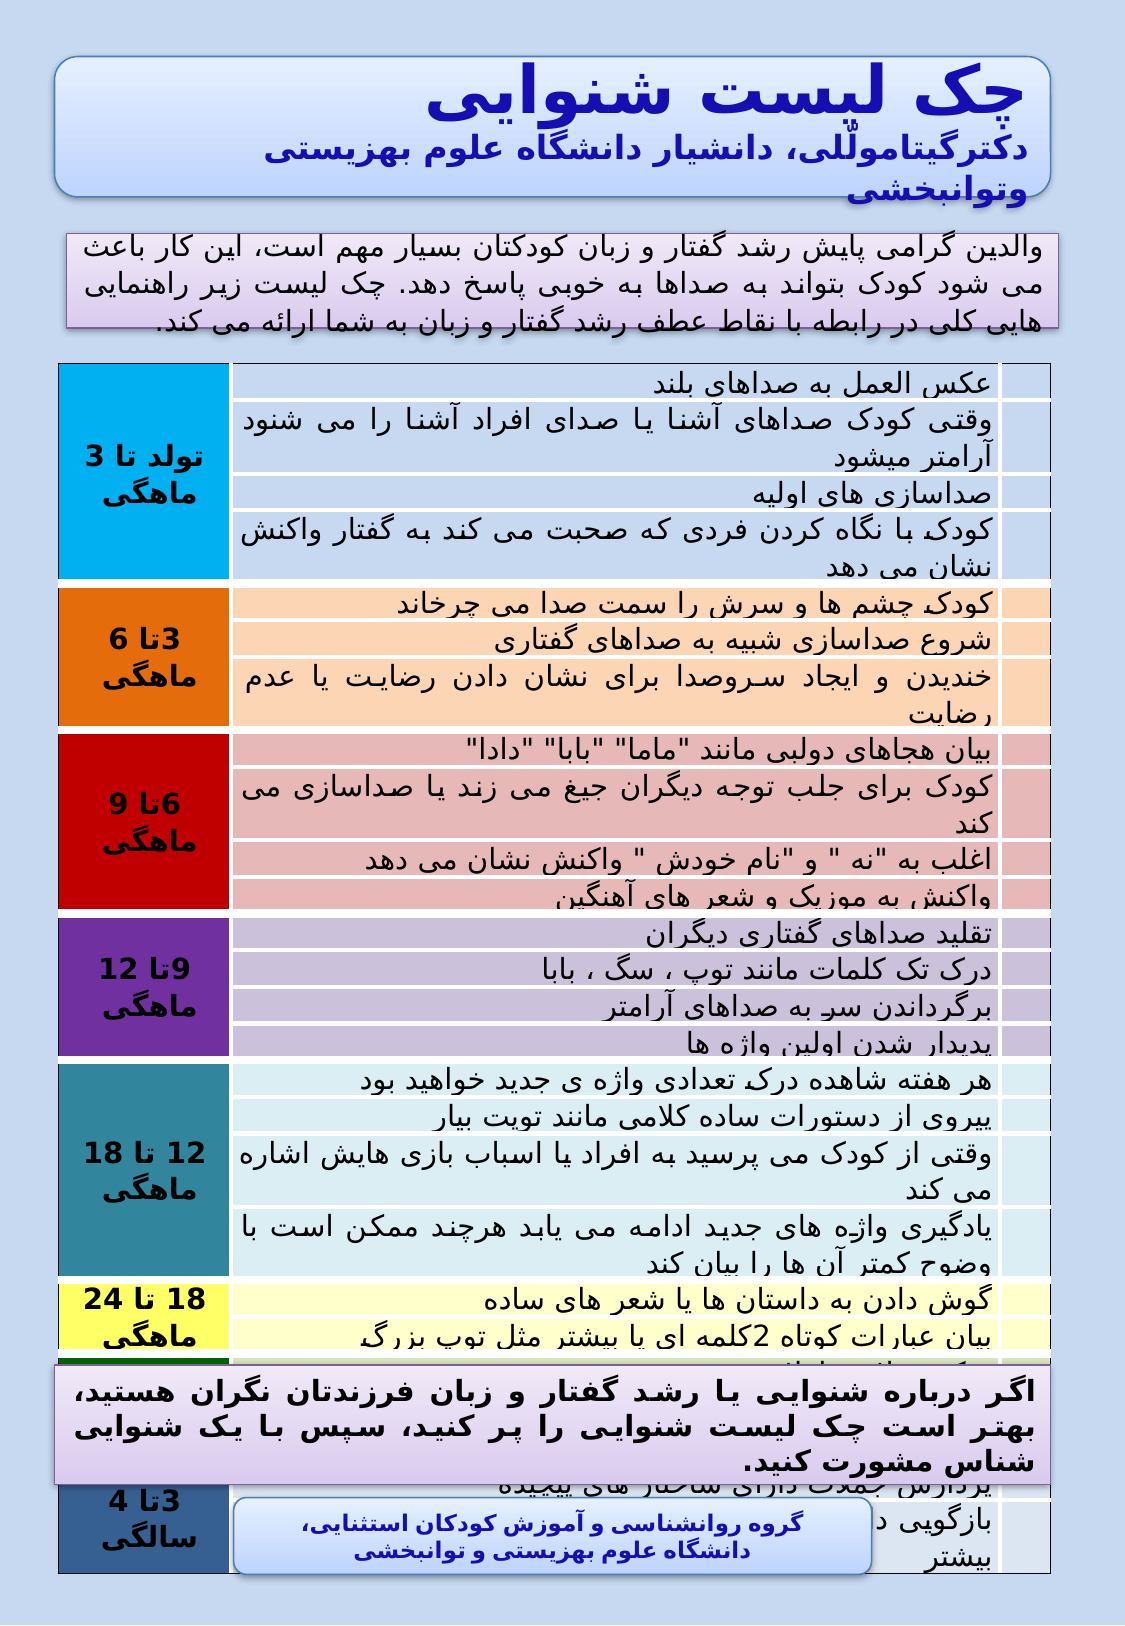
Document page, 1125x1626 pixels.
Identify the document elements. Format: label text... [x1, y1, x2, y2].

table_header [1002, 364, 1050, 398]
title والدین گرامی پایش رشد گفتار و زبان کودکتان بسیار مهم است، این کار باعث می شود کودک بتواند به صداها به خوبی پاسخ دهد. چک لیست زیر راهنمایی هایی کلی در رابطه با نقاط عطف رشد گفتار و زبان به شما ارائه می کند. [66, 233, 1059, 329]
table_cell [1002, 952, 1050, 985]
table_cell [1002, 769, 1050, 838]
table_cell 6تا 9 ماهگی [59, 734, 229, 909]
table_cell درک تک کلمات مانند توپ ، سگ ، بابا [233, 952, 998, 985]
table_cell [1002, 588, 1050, 618]
table_cell بیان عبارات کوتاه 2کلمه ای یا بیشتر مثل توپ بزرگ [233, 1319, 998, 1349]
table_cell 9تا 12 ماهگی [59, 918, 229, 1056]
table_cell 2تا 3 سالگی [59, 1358, 229, 1362]
table_cell [1002, 989, 1050, 1021]
table_cell [1002, 1491, 1050, 1498]
table_cell وقتی کودک صداهای آشنا یا صدای افراد آشنا را می شنود آرامتر میشود [233, 402, 998, 472]
table_cell یادگیری واژه های جدید ادامه می یابد هرچند ممکن است با وضوح کمتر آن ها را بیان کند [233, 1209, 998, 1276]
table_cell پردازش جملات دارای ساختار های پیچیده [233, 1492, 998, 1498]
table_cell شروع صداسازی شبیه به صداهای گفتاری [233, 622, 998, 655]
table_cell [1002, 1099, 1050, 1131]
table_cell برگرداندن سر به صداهای آرامتر [233, 989, 998, 1021]
table_cell [1002, 1284, 1050, 1315]
table_cell خندیدن و ایجاد سروصدا برای نشان دادن رضایت یا عدم رضایت [233, 659, 998, 726]
table_header تولد تا 3 ماهگی [59, 364, 229, 579]
table_cell کودک چشم ها و سرش را سمت صدا می چرخاند [233, 588, 998, 618]
table_cell [1002, 512, 1050, 579]
table_cell صداسازی های اولیه [233, 476, 998, 508]
table_cell [1002, 476, 1050, 508]
table_cell [1002, 1502, 1050, 1573]
table_header عکس العمل به صداهای بلند [233, 364, 998, 398]
table_cell وقتی از کودک می پرسید به افراد یا اسباب بازی هایش اشاره می کند [233, 1136, 998, 1205]
table_cell کودک برای جلب توجه دیگران جیغ می زند یا صداسازی می کند [233, 769, 998, 838]
table_cell [1002, 734, 1050, 765]
table_cell بازگویی داستان های طولانی تر با جزئیات بیشتر در 5 جمله یا بیشتر [873, 1502, 998, 1573]
table_cell گوش دادن به داستان ها یا شعر های ساده [233, 1284, 998, 1315]
table_cell پیروی از دستورات ساده کلامی مانند توپت بیار [233, 1099, 998, 1131]
table_cell 12 تا 18 ماهگی [59, 1064, 229, 1276]
table_cell هر هفته شاهده درک تعدادی واژه ی جدید خواهید بود [233, 1064, 998, 1095]
table_cell درک جملات طولانی [233, 1358, 998, 1362]
text_box اگر درباره شنوایی یا رشد گفتار و زبان فرزندتان نگران هستید، بهتر است چک لیست شنوایی را پر کنید، سپس با یک شنوایی شناس مشورت کنید. [54, 1364, 1051, 1485]
table_cell [1002, 918, 1050, 948]
table_cell تقلید صداهای گفتاری دیگران [233, 918, 998, 948]
table_cell بیان هجاهای دولبی مانند "ماما" "بابا" "دادا" [233, 734, 998, 765]
text_box چک لیست شنوایی دکترگیتامولّلی، دانشیار دانشگاه علوم بهزیستی وتوانبخشی [53, 55, 1052, 198]
table_cell [1002, 1209, 1050, 1276]
table_cell 3تا 4 سالگی [59, 1492, 229, 1573]
table_cell اغلب به "نه " و "نام خودش " واکنش نشان می دهد [233, 842, 998, 875]
table_cell [1002, 622, 1050, 655]
table_cell واکنش به موزیک و شعر های آهنگین [233, 879, 998, 909]
table_cell 18 تا 24 ماهگی [59, 1284, 229, 1349]
table_cell [1002, 1064, 1050, 1095]
table_cell 3تا 6 ماهگی [59, 588, 229, 726]
table_cell پدیدار شدن اولین واژه ها [233, 1026, 998, 1056]
table_cell [1002, 1026, 1050, 1056]
table_cell کودک با نگاه کردن فردی که صحبت می کند به گفتار واکنش نشان می دهد [233, 512, 998, 579]
table_cell [1002, 1319, 1050, 1349]
table_cell [1002, 842, 1050, 875]
table_cell [1002, 402, 1050, 472]
table_cell [1002, 879, 1050, 909]
table_cell [1002, 659, 1050, 726]
table_cell [1002, 1136, 1050, 1205]
table_cell [1002, 1358, 1050, 1363]
text_box گروه روانشناسی و آموزش کودکان استثنایی، دانشگاه علوم بهزیستی و توانبخشی [232, 1496, 873, 1576]
